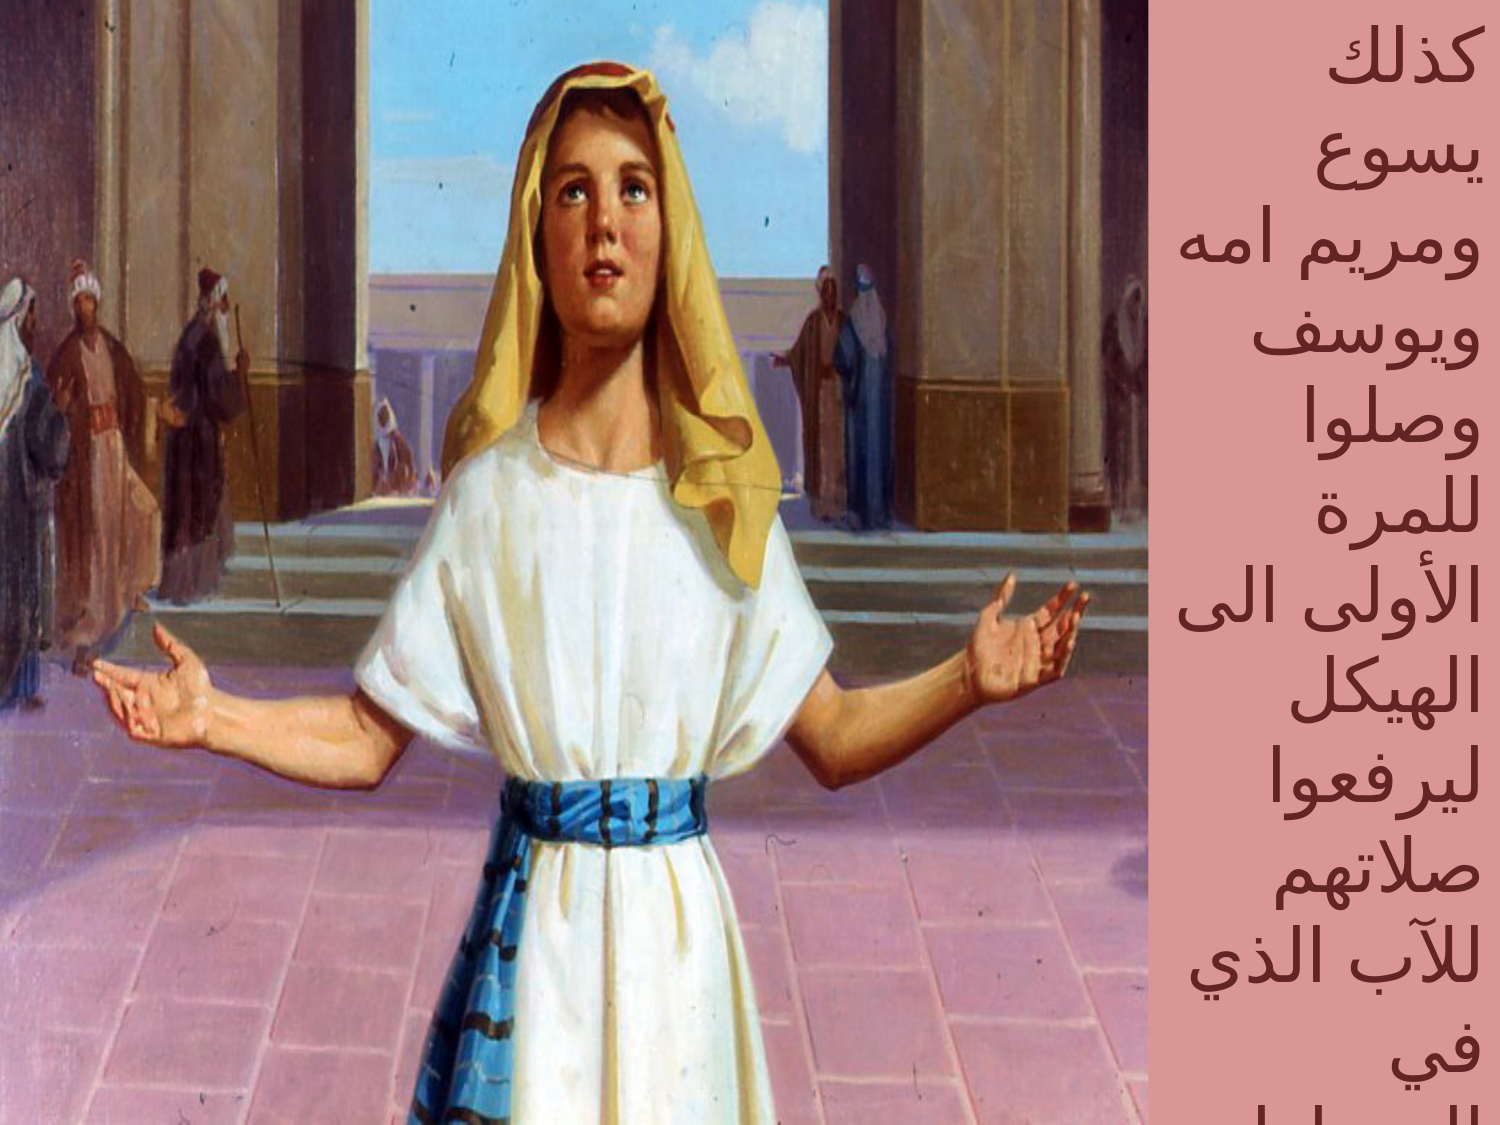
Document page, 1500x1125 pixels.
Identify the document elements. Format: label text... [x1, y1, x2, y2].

picture [0, 0, 1149, 1125]
text_box كذلك يسوع ومريم امه ويوسف وصلوا للمرة الأولى الى الهيكل ليرفعوا صلاتهم للآب الذي في السماوات باتحاد مع كل الشعب [1149, 0, 1500, 1125]
